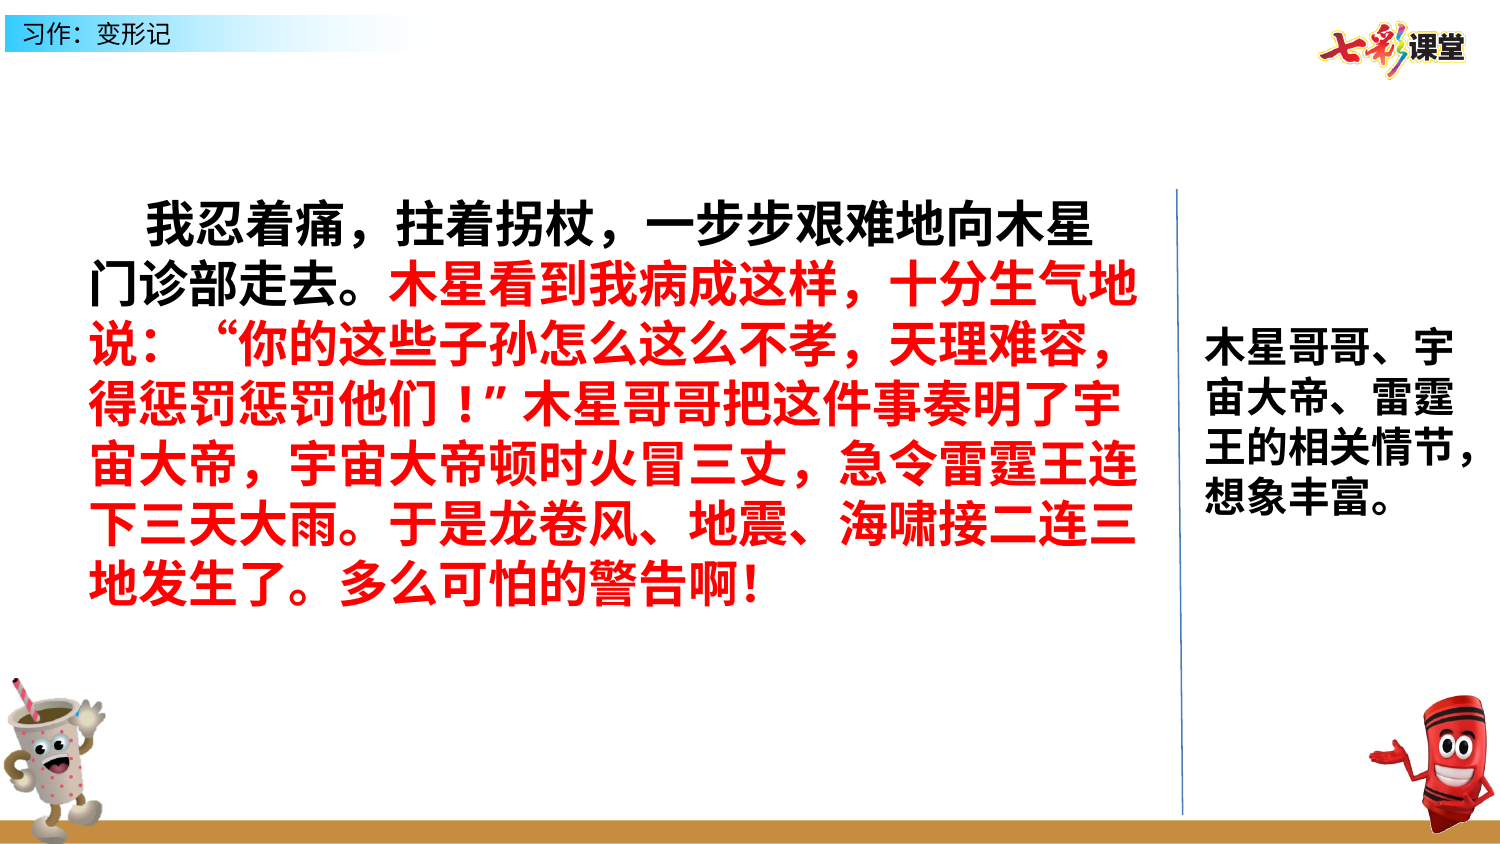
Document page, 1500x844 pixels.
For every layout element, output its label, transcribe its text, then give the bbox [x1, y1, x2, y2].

text_box 木星哥哥、宇宙大帝、雷霆王的相关情节，想象丰富。 [1189, 313, 1472, 529]
text_box 我忍着痛，拄着拐杖，一步步艰难地向木星门诊部走去。木星看到我病成这样，十分生气地说：“你的这些子孙怎么这么不孝，天理难容，得惩罚惩罚他们!”木星哥哥把这件事奏明了宇宙大帝，宇宙大帝顿时火冒三丈，急令雷霆王连下三天大雨。于是龙卷风、地震、海啸接二连三地发生了。多么可怕的警告啊！ [77, 186, 1156, 618]
picture [1316, 20, 1468, 80]
picture [0, 678, 143, 844]
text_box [1176, 188, 1183, 816]
picture [1364, 678, 1500, 844]
